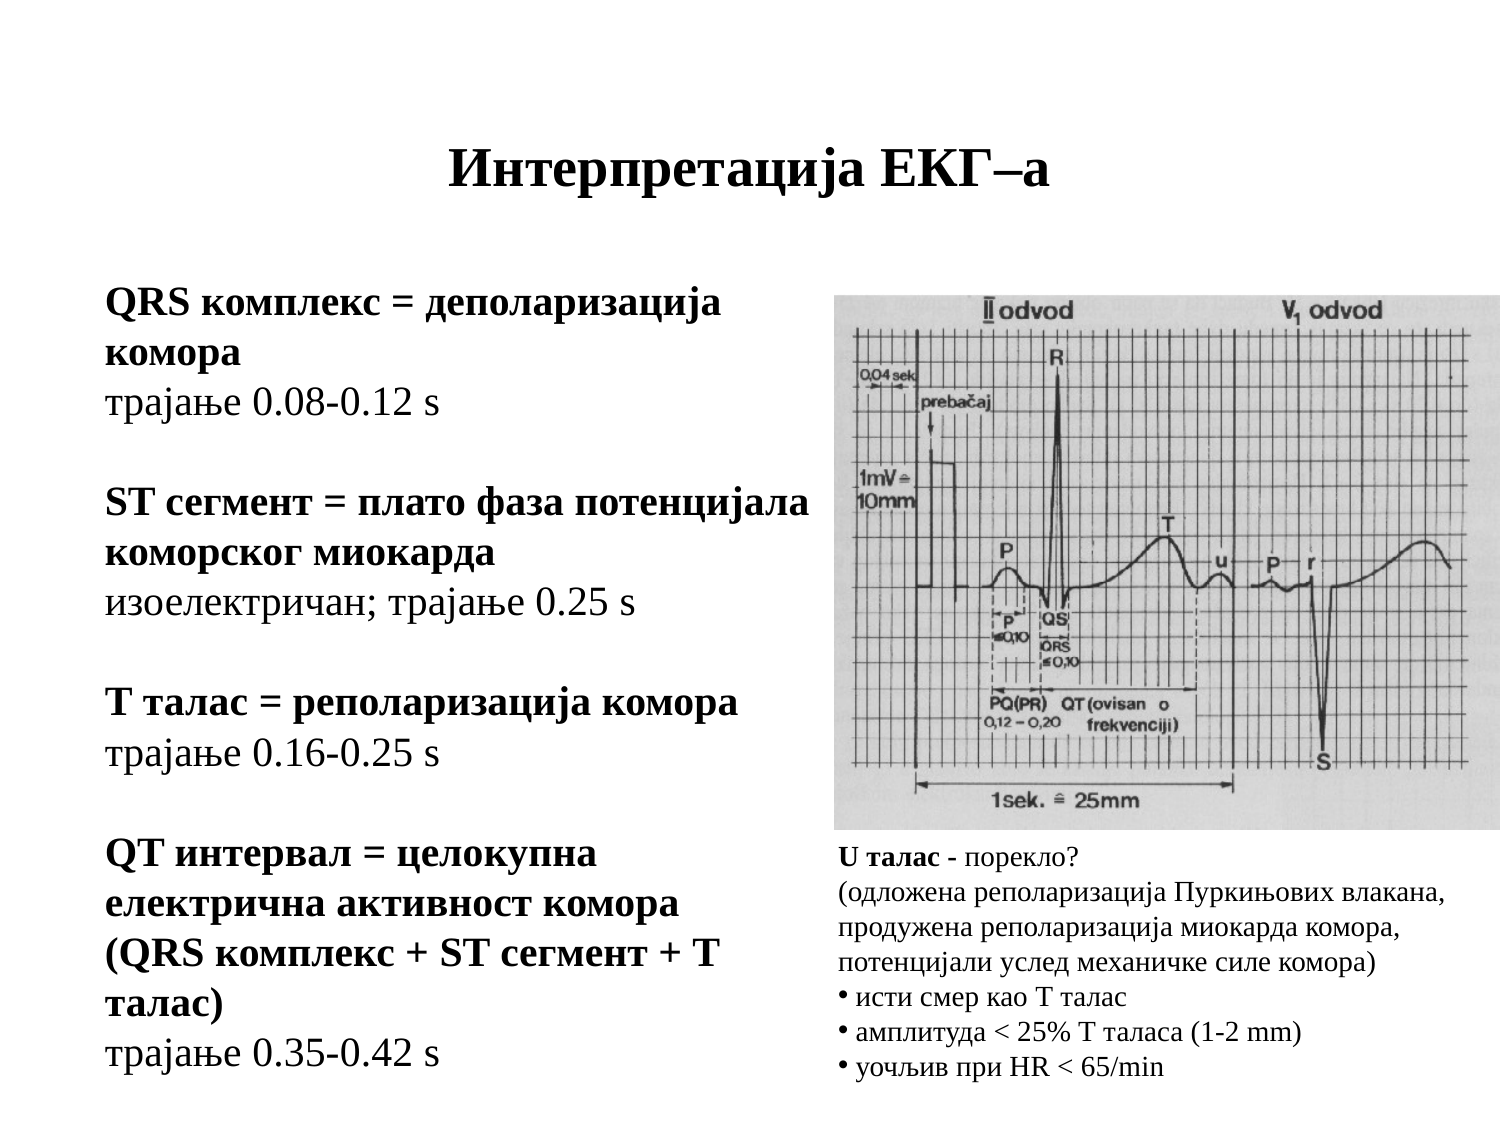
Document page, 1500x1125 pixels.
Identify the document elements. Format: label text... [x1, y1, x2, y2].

text_box U талас - порекло? (одложена реполаризација Пуркињових влакана, продужена реполаризација миокарда комора, потенцијали услед механичке силе комора) исти смер као Т талас амплитуда < 25% Т таласа (1-2 mm) уочљив при HR < 65/min [823, 829, 1500, 1090]
text_box QRS комплекс = деполаризација комора трајање 0.08-0.12 s ST сегмент = плато фаза потенцијала коморског миокарда изоелектричан; трајање 0.25 s T талас = реполаризација комора трајање 0.16-0.25 s QT интервал = целокупна електрична активност комора (QRS комплекс + ST сегмент + T талас) трајање 0.35-0.42 s [90, 266, 835, 1057]
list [834, 294, 1500, 830]
title Интерпретација ЕКГ–а [103, 59, 1397, 278]
text_box [53, 249, 824, 336]
